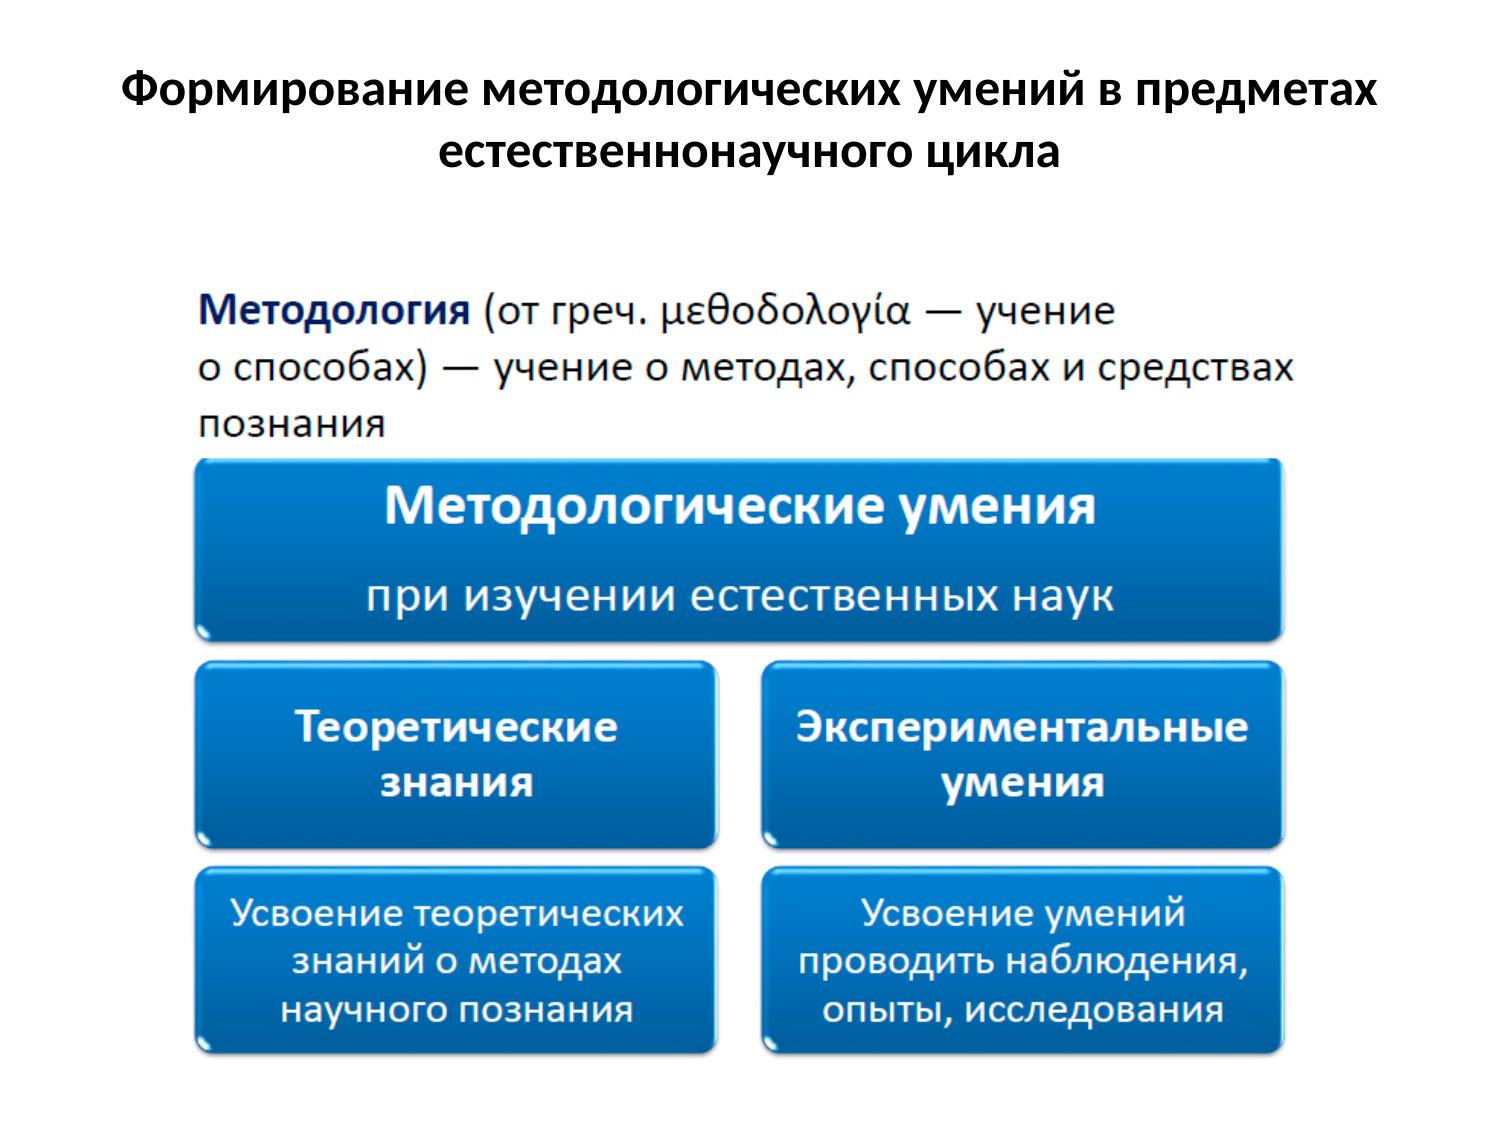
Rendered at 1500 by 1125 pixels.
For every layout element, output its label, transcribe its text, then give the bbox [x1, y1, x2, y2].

title Формирование методологических умений в предметах естественнонаучного цикла [75, 45, 1425, 263]
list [147, 262, 1317, 1081]
